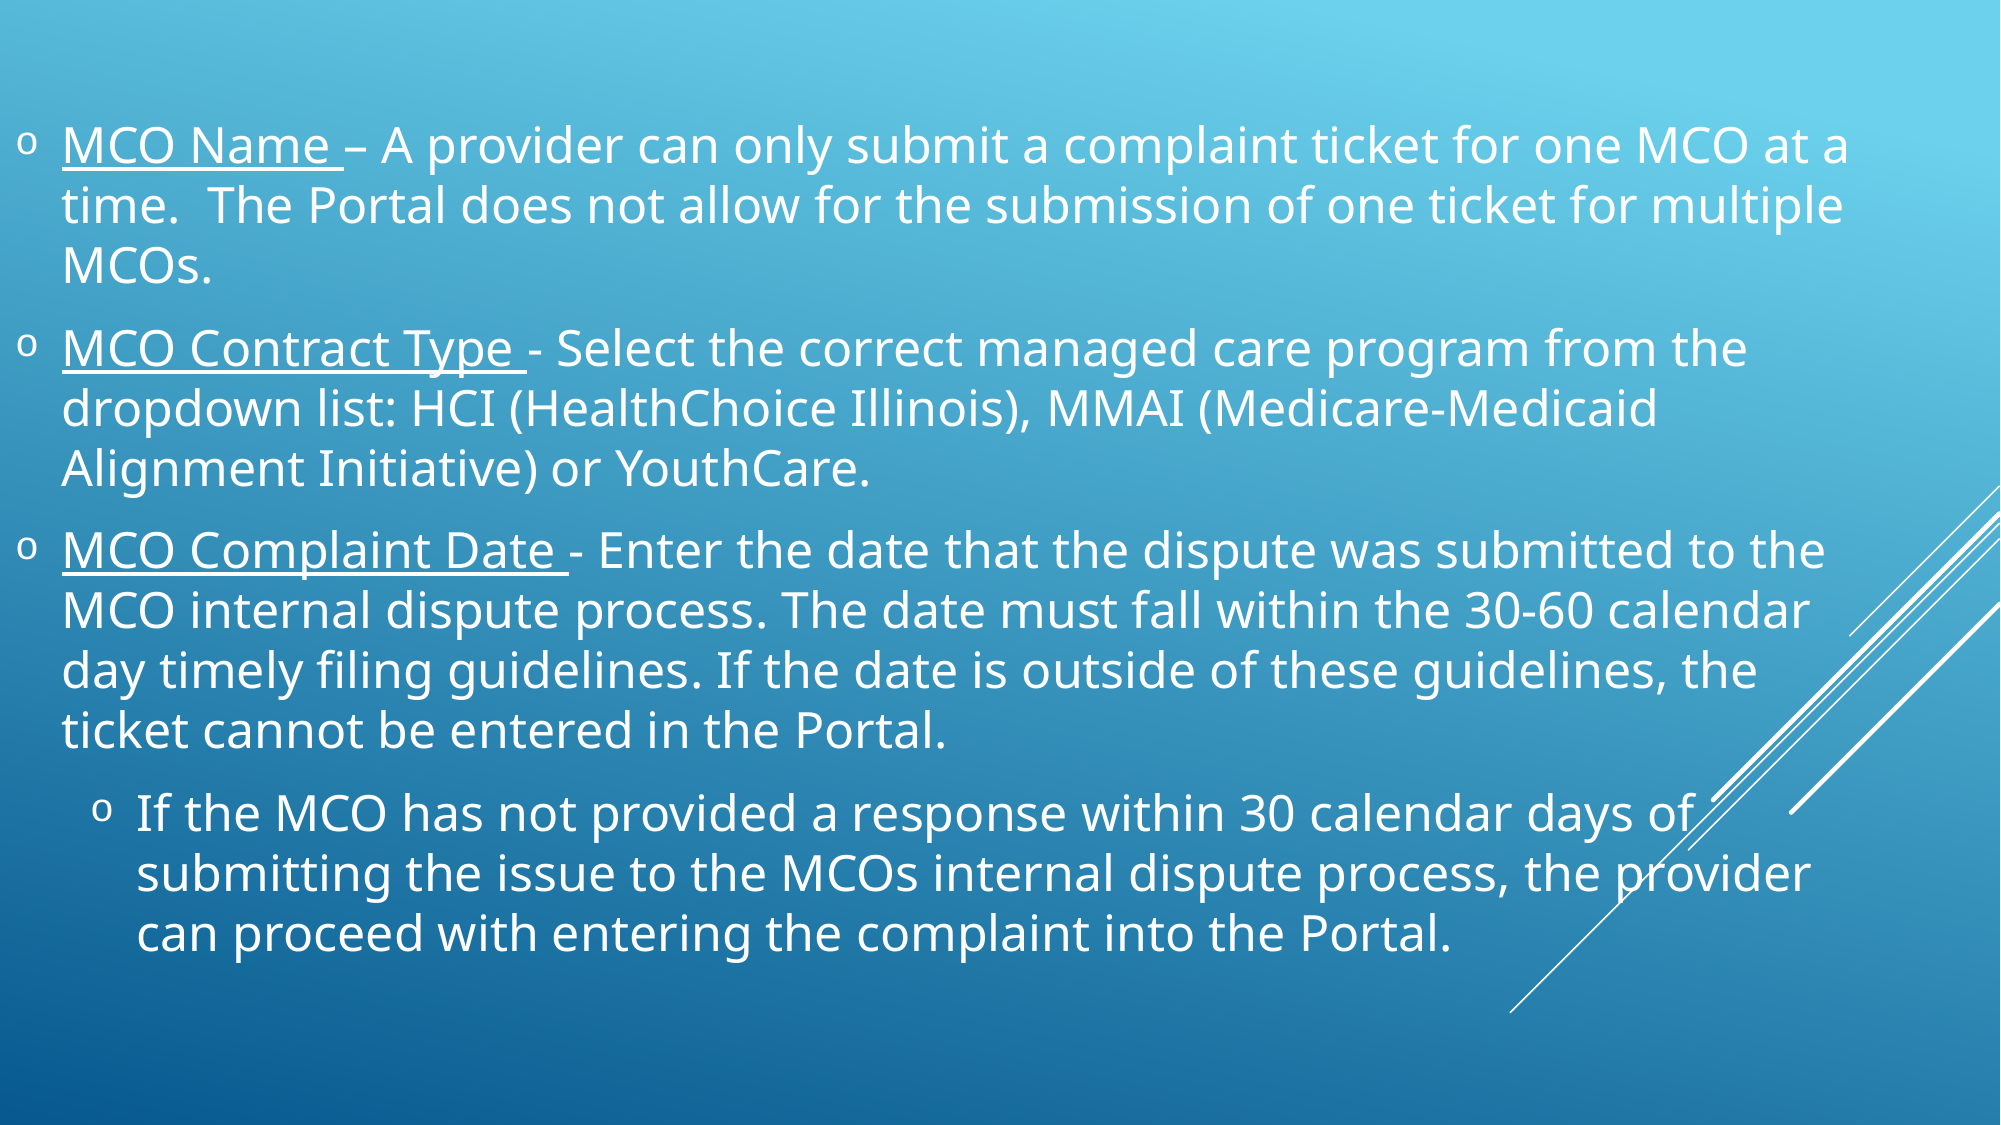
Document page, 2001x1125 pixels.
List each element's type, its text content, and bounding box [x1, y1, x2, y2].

list MCO Name – A provider can only submit a complaint ticket for one MCO at a time. The Portal does not allow for the submission of one ticket for multiple MCOs. MCO Contract Type - Select the correct managed care program from the dropdown list: HCI (HealthChoice Illinois), MMAI (Medicare-Medicaid Alignment Initiative) or YouthCare. MCO Complaint Date - Enter the date that the dispute was submitted to the MCO internal dispute process. The date must fall within the 30-60 calendar day timely filing guidelines. If the date is outside of these guidelines, the ticket cannot be entered in the Portal. If the MCO has not provided a response within 30 calendar days of submitting the issue to the MCOs internal dispute process, the provider can proceed with entering the complaint into the Portal. [0, 42, 1877, 1104]
